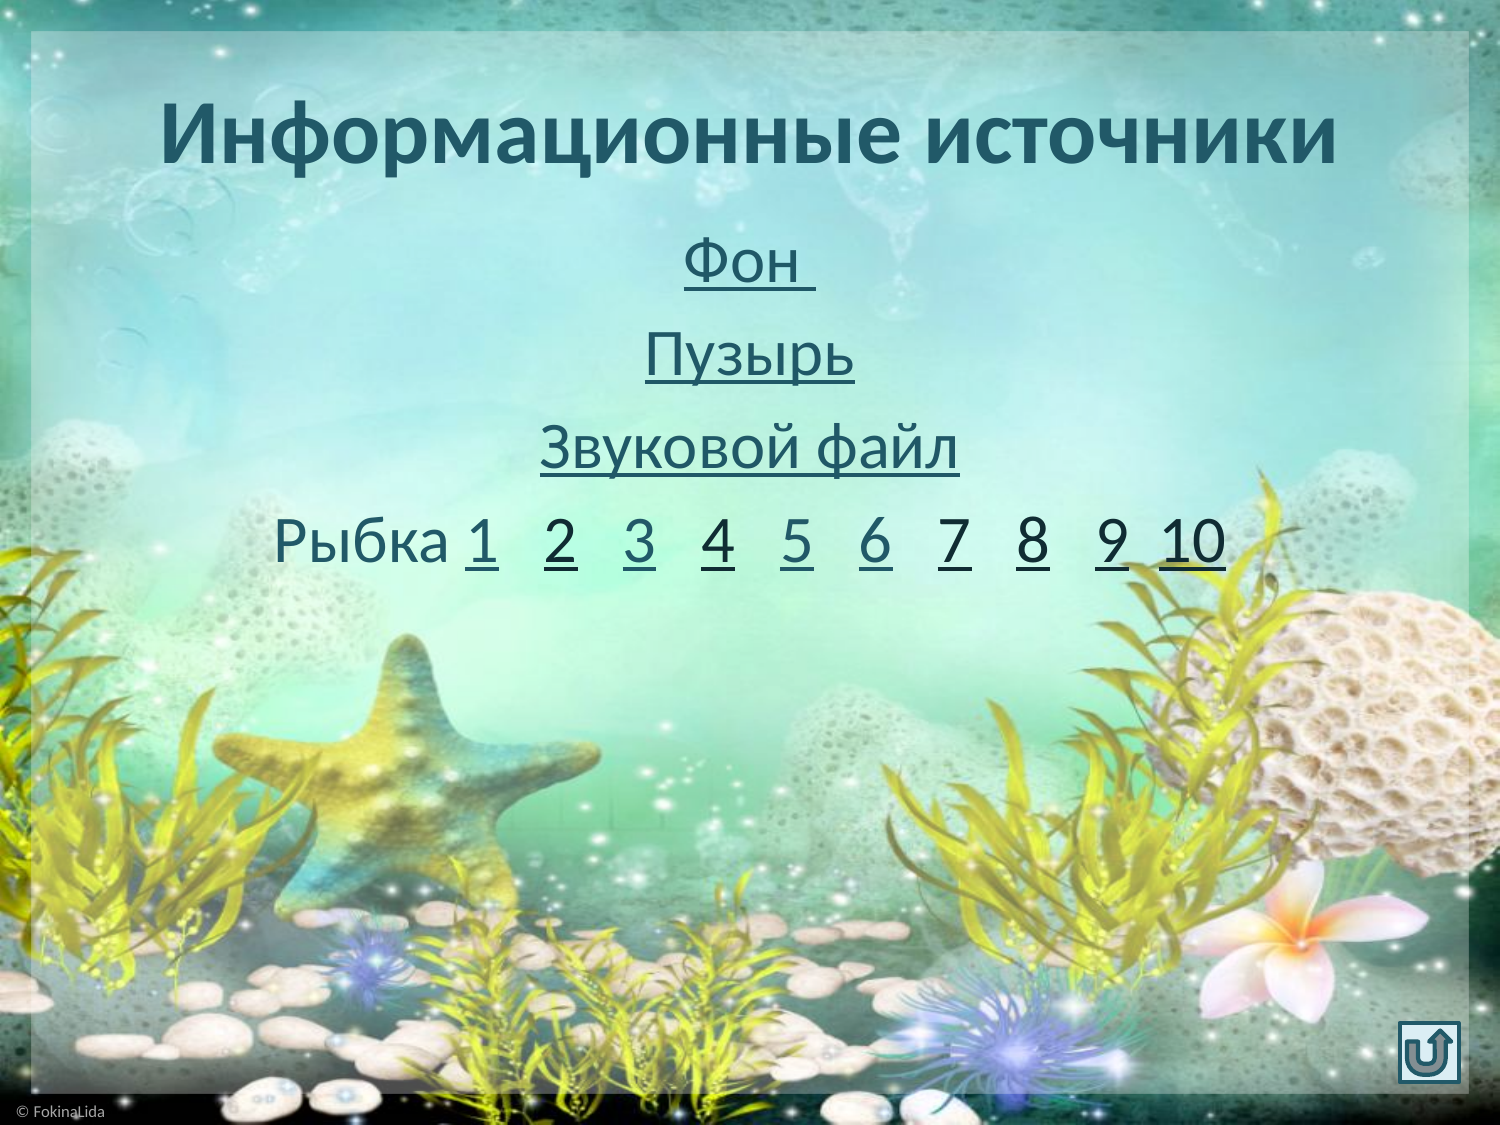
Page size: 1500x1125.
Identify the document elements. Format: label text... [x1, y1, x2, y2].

title Информационные источники [75, 45, 1425, 208]
list Фон Пузырь Звуковой файл Рыбка 1 2 3 4 5 6 7 8 9 10 [75, 208, 1425, 1005]
text_box [1398, 1021, 1461, 1084]
picture [0, 0, 1500, 1125]
